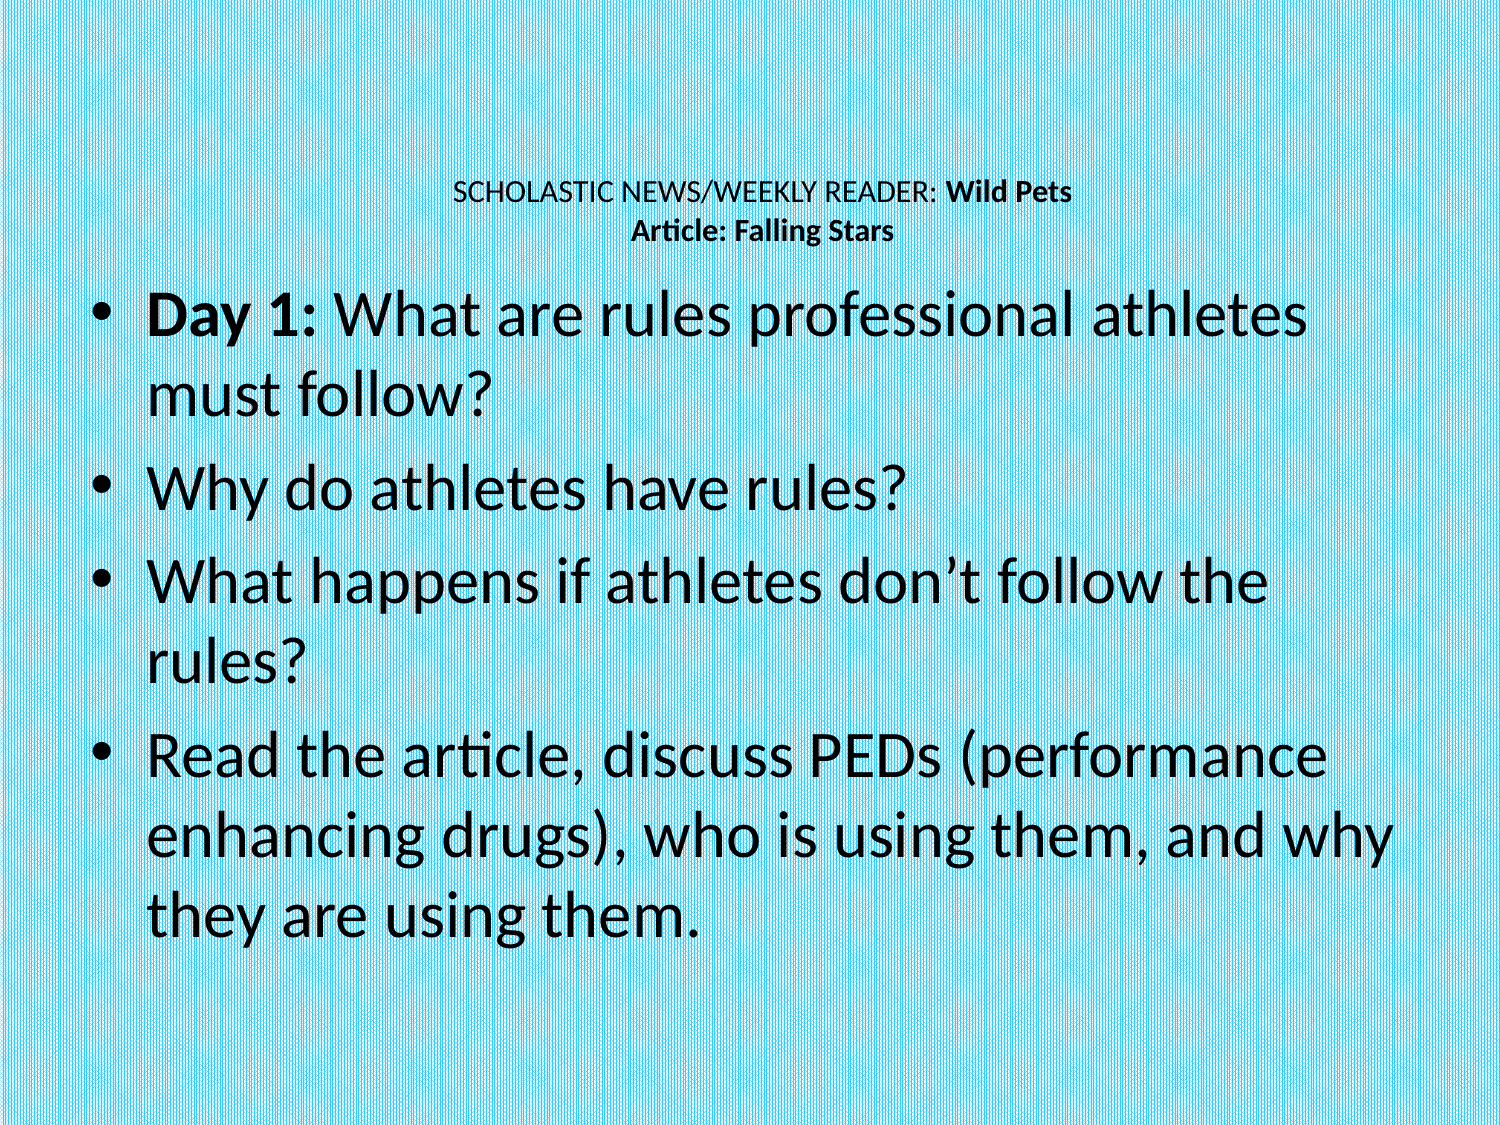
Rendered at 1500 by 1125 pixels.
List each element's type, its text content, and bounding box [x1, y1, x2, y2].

title SCHOLASTIC NEWS/WEEKLY READER: Wild Pets Article: Falling Stars [87, 162, 1438, 350]
list Day 1: What are rules professional athletes must follow? Why do athletes have rules? What happens if athletes don’t follow the rules? Read the article, discuss PEDs (performance enhancing drugs), who is using them, and why they are using them. [75, 262, 1425, 1005]
